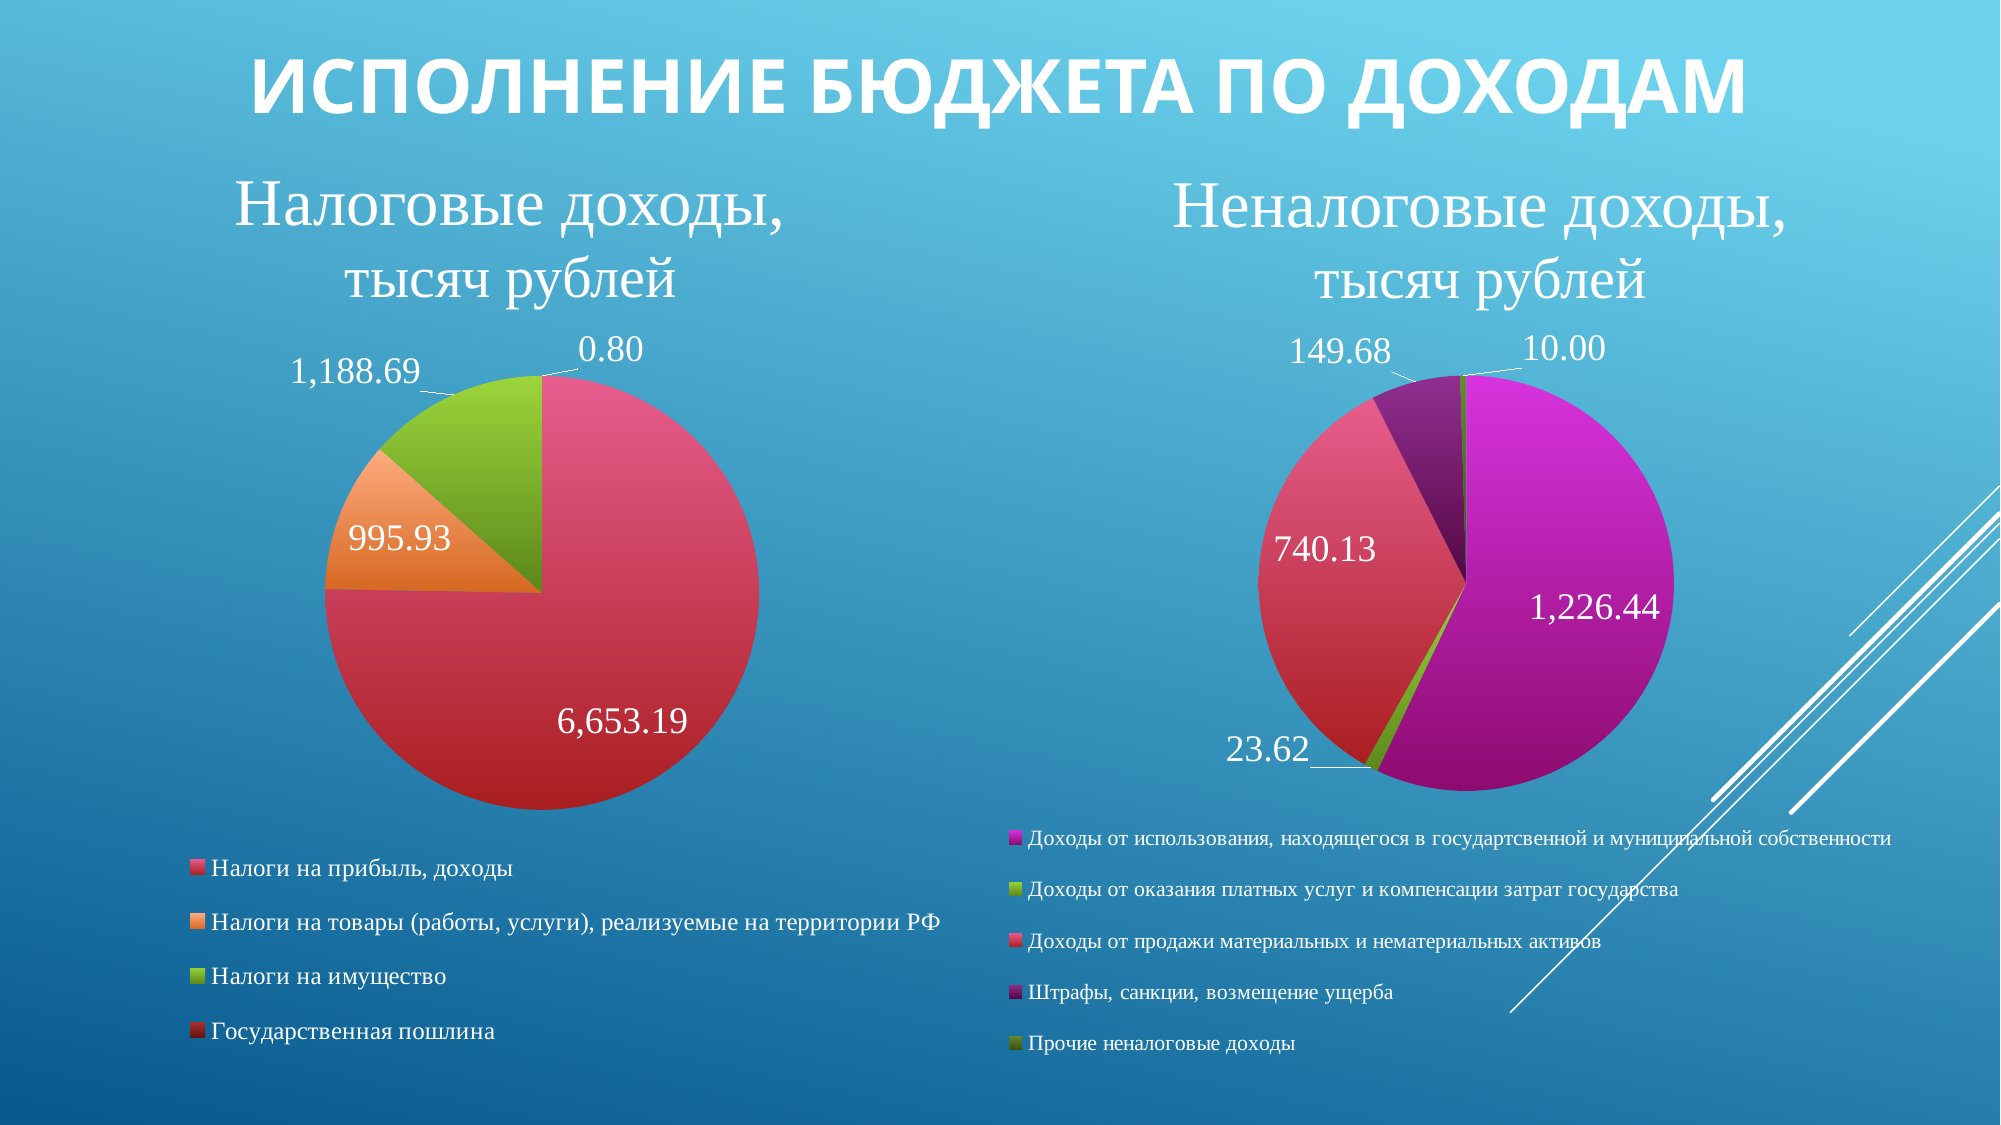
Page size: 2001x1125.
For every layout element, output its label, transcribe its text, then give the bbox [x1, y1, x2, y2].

text_box Исполнение бюджета по доходам [0, 14, 2000, 152]
text_box Налоговые доходы, тысяч рублей [220, 151, 801, 317]
chart [110, 319, 1938, 1087]
text_box Неналоговые доходы, тысяч рублей [1157, 153, 1804, 318]
